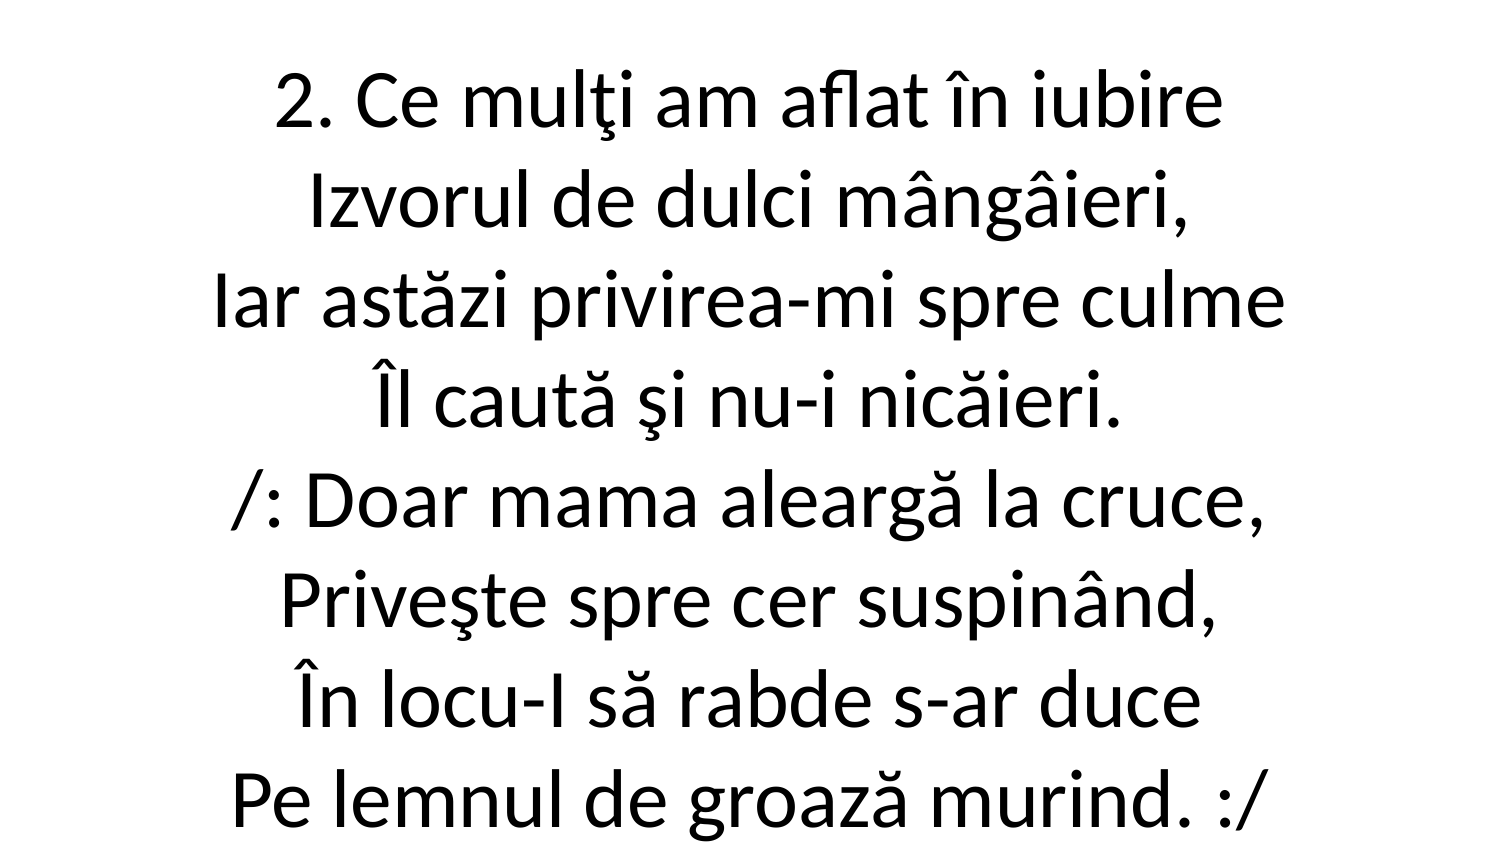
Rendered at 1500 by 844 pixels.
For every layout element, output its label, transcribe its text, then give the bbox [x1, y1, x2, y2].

text_box 2. Ce mulţi am aflat în iubire Izvorul de dulci mângâieri, Iar astăzi privirea-mi spre culme Îl caută şi nu-i nicăieri. /: Doar mama aleargă la cruce, Priveşte spre cer suspinând, În locu-I să rabde s-ar duce Pe lemnul de groază murind. :/ [197, 0, 1303, 844]
